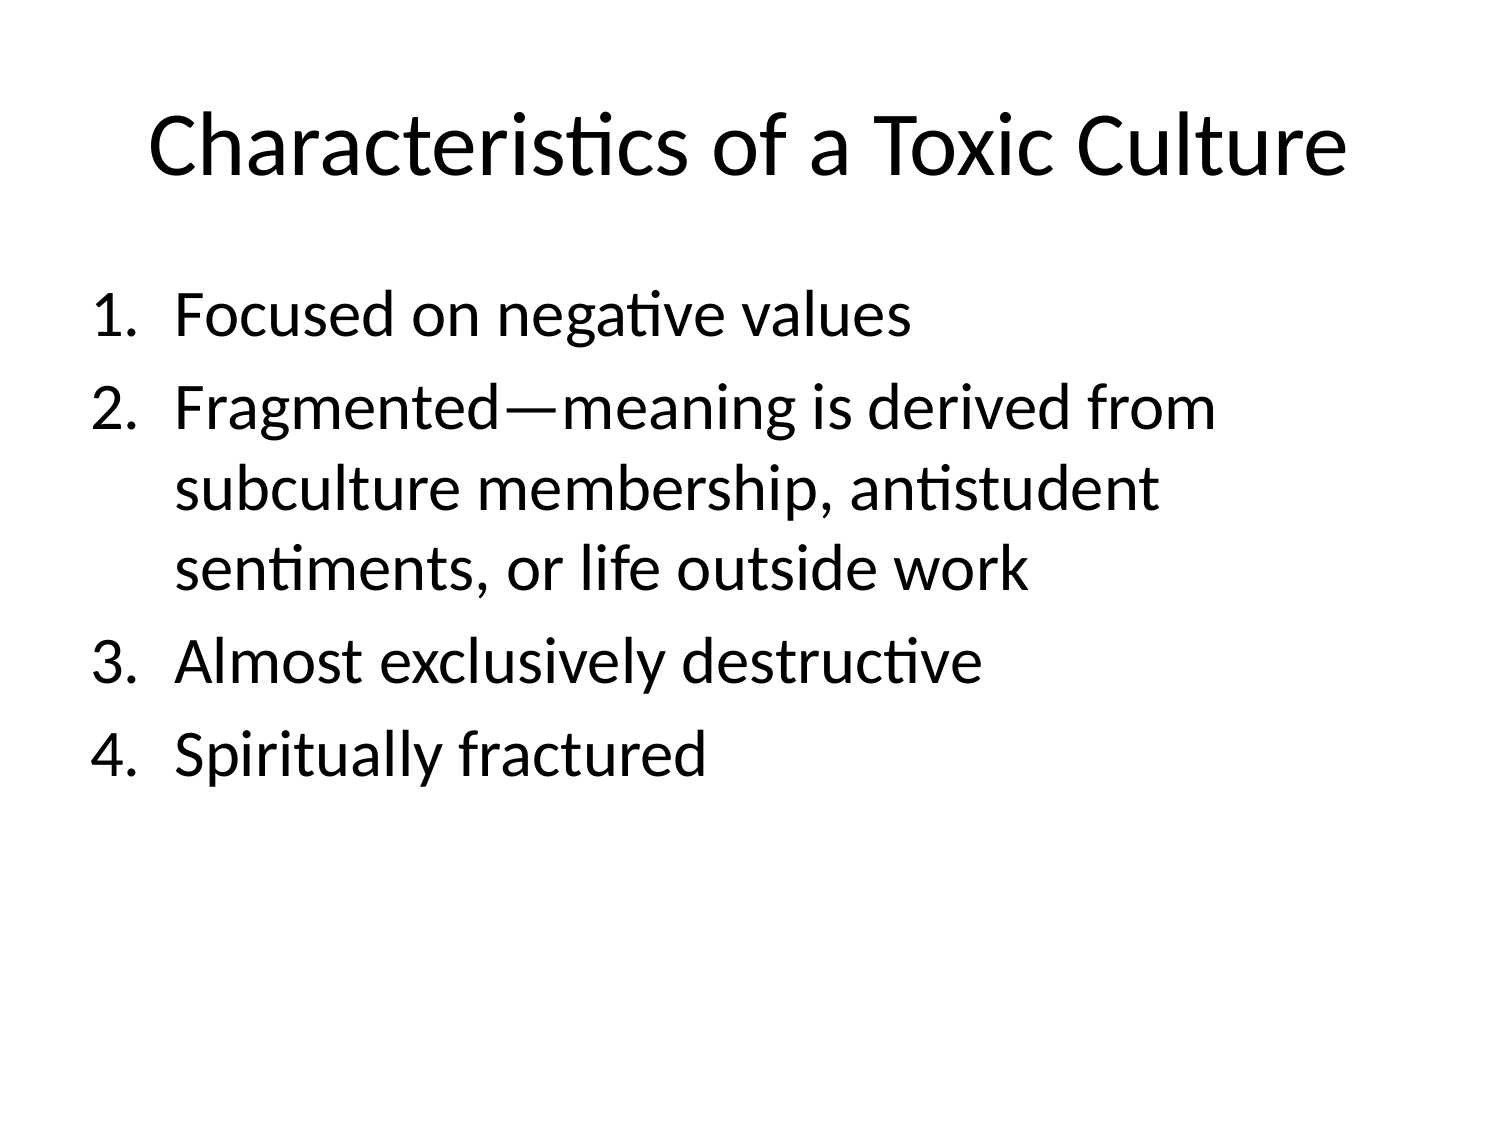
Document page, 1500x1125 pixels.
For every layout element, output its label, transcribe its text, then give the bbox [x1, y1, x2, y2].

title Characteristics of a Toxic Culture [75, 45, 1425, 233]
list Focused on negative values Fragmented—meaning is derived from subculture membership, antistudent sentiments, or life outside work Almost exclusively destructive Spiritually fractured [75, 262, 1425, 1005]
